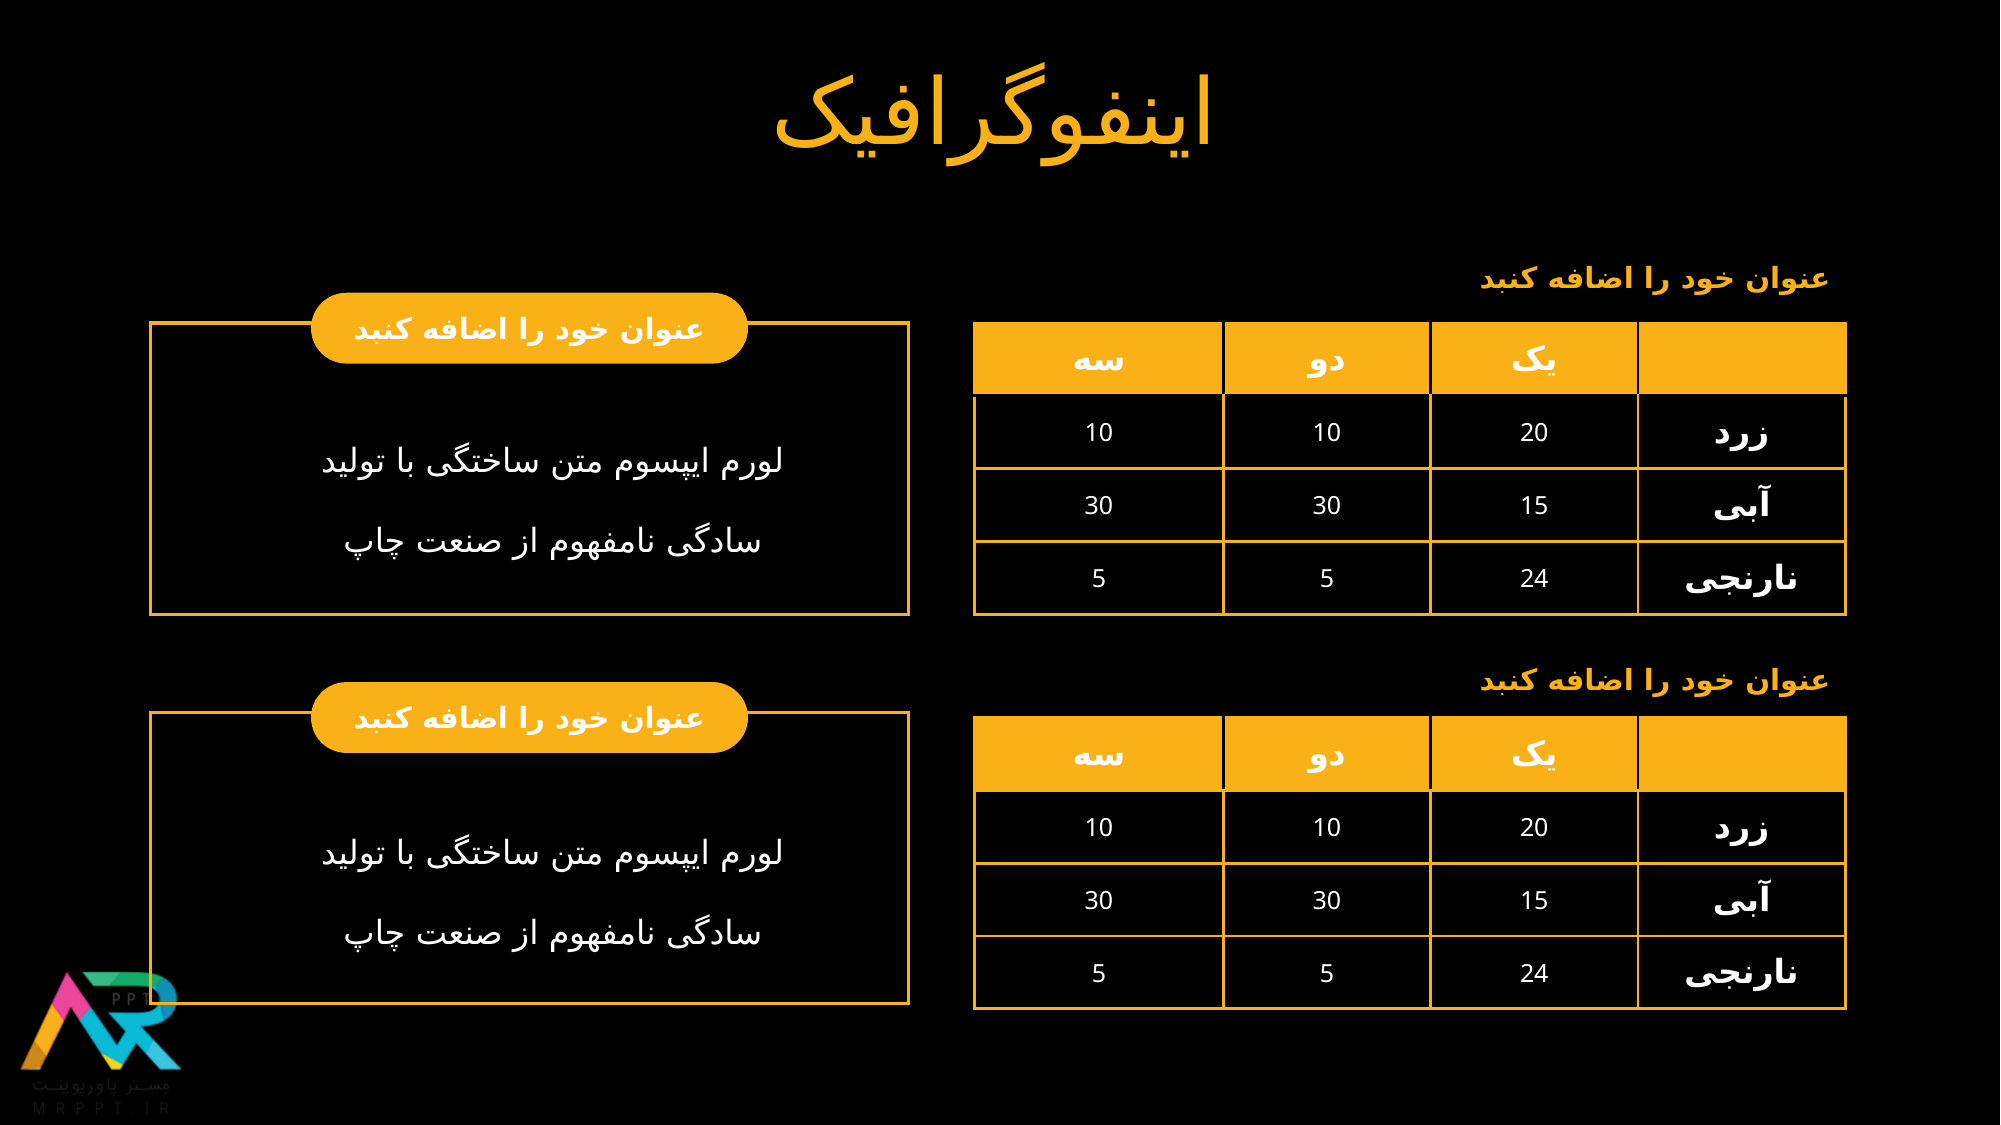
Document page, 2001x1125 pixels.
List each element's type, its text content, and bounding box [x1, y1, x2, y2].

table_cell 10 [976, 792, 1222, 862]
table_cell نارنجی [1639, 937, 1844, 1007]
table_cell نارنجی [1639, 543, 1844, 613]
text_box عنوان خود را اضافه کنبد [334, 692, 724, 742]
table_cell 5 [976, 937, 1222, 1007]
table_cell 30 [976, 470, 1222, 540]
table_cell زرد [1639, 397, 1844, 467]
picture [0, 963, 200, 1125]
table_cell 5 [1225, 543, 1429, 613]
text_box لورم ایپسوم متن ساختگی با تولید سادگی نامفهوم از صنعت چاپ [266, 784, 840, 959]
table_cell 15 [1432, 470, 1637, 540]
text_box عنوان خود را اضافه کنبد [1433, 252, 1846, 303]
text_box [149, 711, 910, 1005]
table_cell 5 [976, 543, 1222, 613]
text_box اینفوگرافیک [692, 45, 1298, 170]
table_header سه [976, 719, 1222, 789]
table_cell 20 [1432, 792, 1637, 862]
text_box عنوان خود را اضافه کنبد [334, 302, 724, 353]
text_box عنوان خود را اضافه کنبد [1433, 654, 1846, 704]
table_cell 15 [1432, 865, 1637, 935]
table_cell 10 [1225, 792, 1429, 862]
table_cell آبی [1639, 470, 1844, 540]
table_header دو [1225, 324, 1429, 394]
table_cell 30 [1225, 865, 1429, 935]
table_header یک [1432, 719, 1637, 789]
table_header یک [1432, 324, 1637, 394]
table_cell 24 [1432, 543, 1637, 613]
table_header [1639, 324, 1844, 394]
table_cell 10 [976, 397, 1222, 467]
table_cell زرد [1639, 792, 1844, 862]
table_cell 30 [1225, 470, 1429, 540]
table_header سه [976, 324, 1222, 394]
text_box [309, 291, 750, 365]
table_cell 5 [1225, 937, 1429, 1007]
table_cell 30 [976, 865, 1222, 935]
table_cell آبی [1639, 865, 1844, 935]
text_box لورم ایپسوم متن ساختگی با تولید سادگی نامفهوم از صنعت چاپ [266, 391, 840, 566]
text_box [309, 681, 750, 754]
table_cell 20 [1432, 397, 1637, 467]
table_cell 24 [1432, 937, 1637, 1007]
table_cell 10 [1225, 397, 1429, 467]
table_header دو [1225, 719, 1429, 789]
text_box [149, 322, 910, 615]
table_header [1639, 719, 1844, 789]
